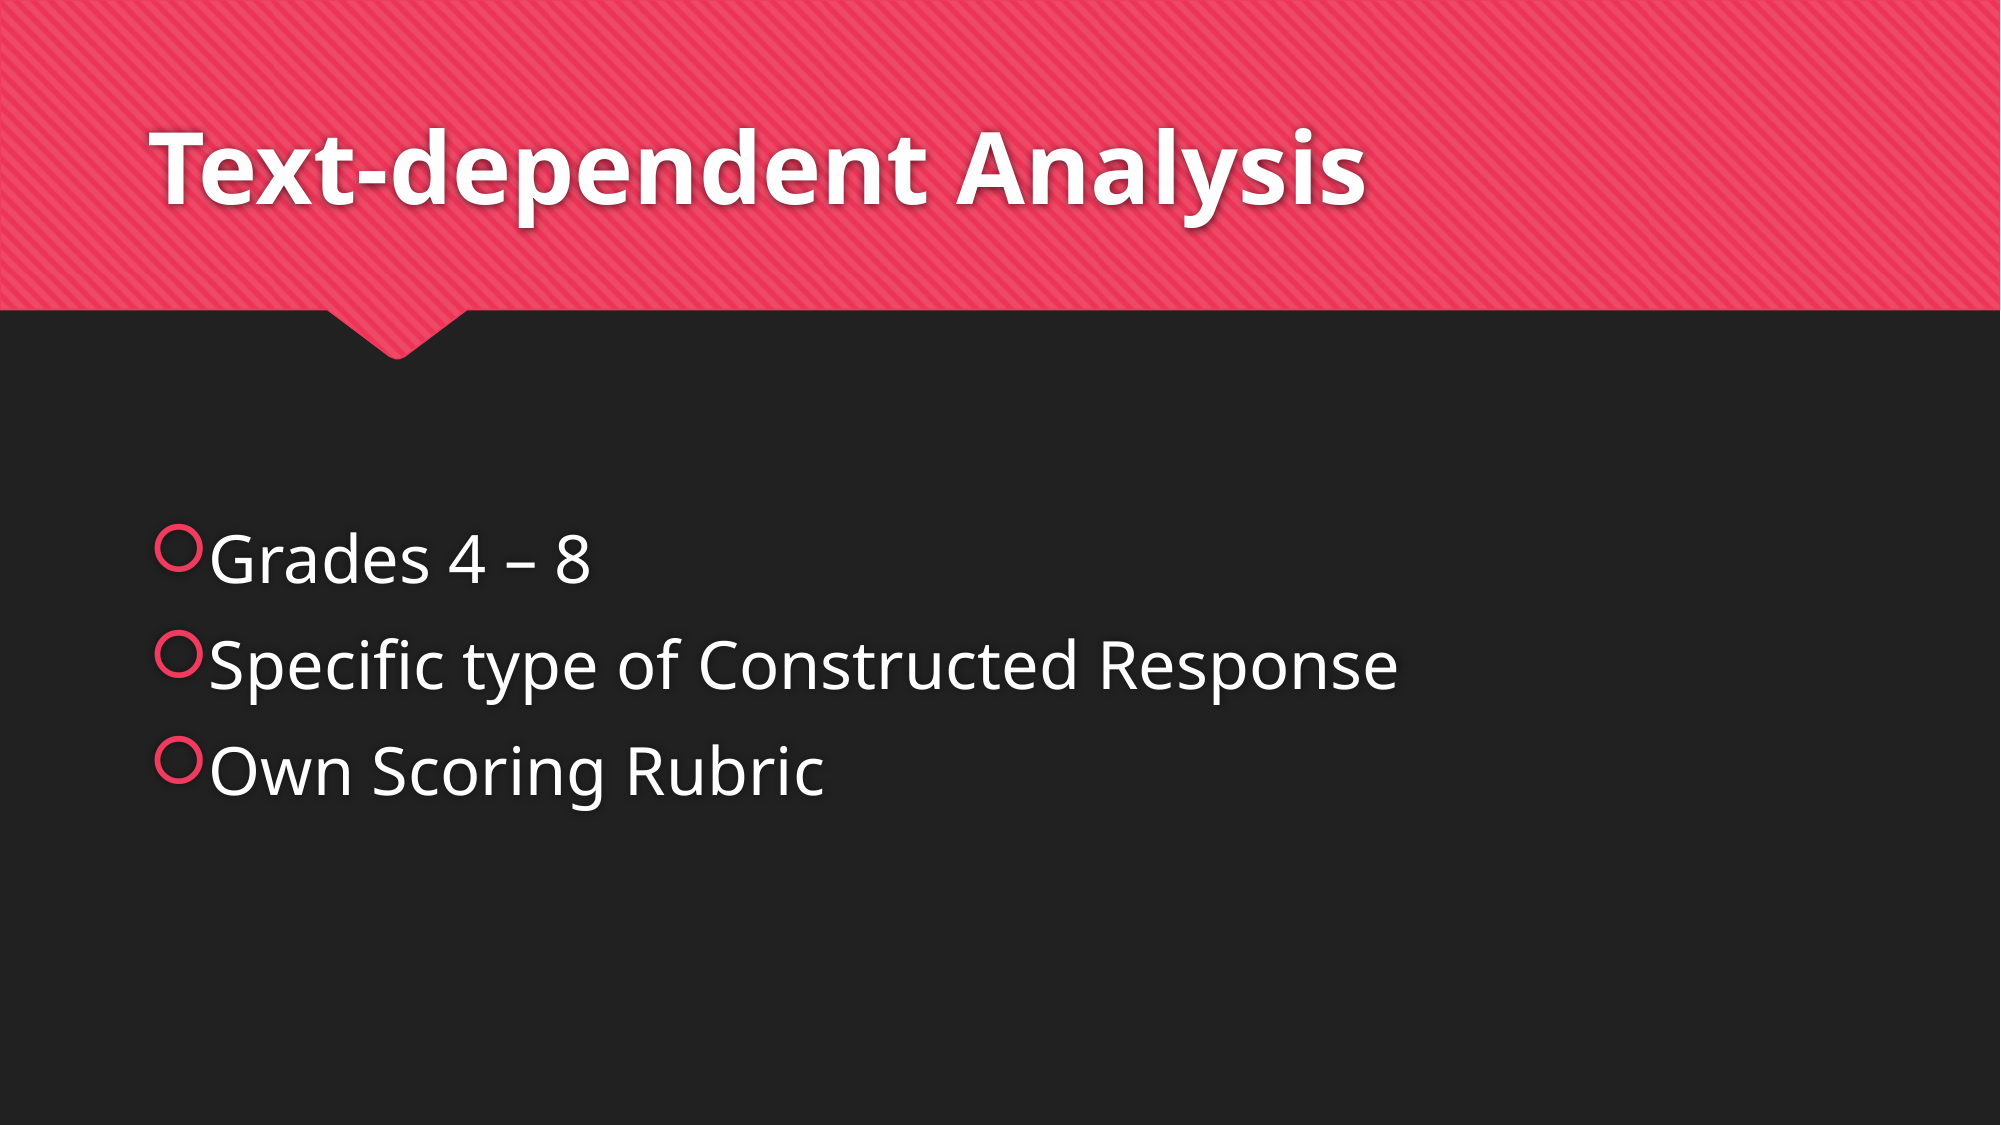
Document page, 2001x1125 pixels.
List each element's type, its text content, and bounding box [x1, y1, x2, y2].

title Text-dependent Analysis [132, 73, 1915, 233]
list Grades 4 – 8 Specific type of Constructed Response Own Scoring Rubric [134, 364, 1866, 962]
